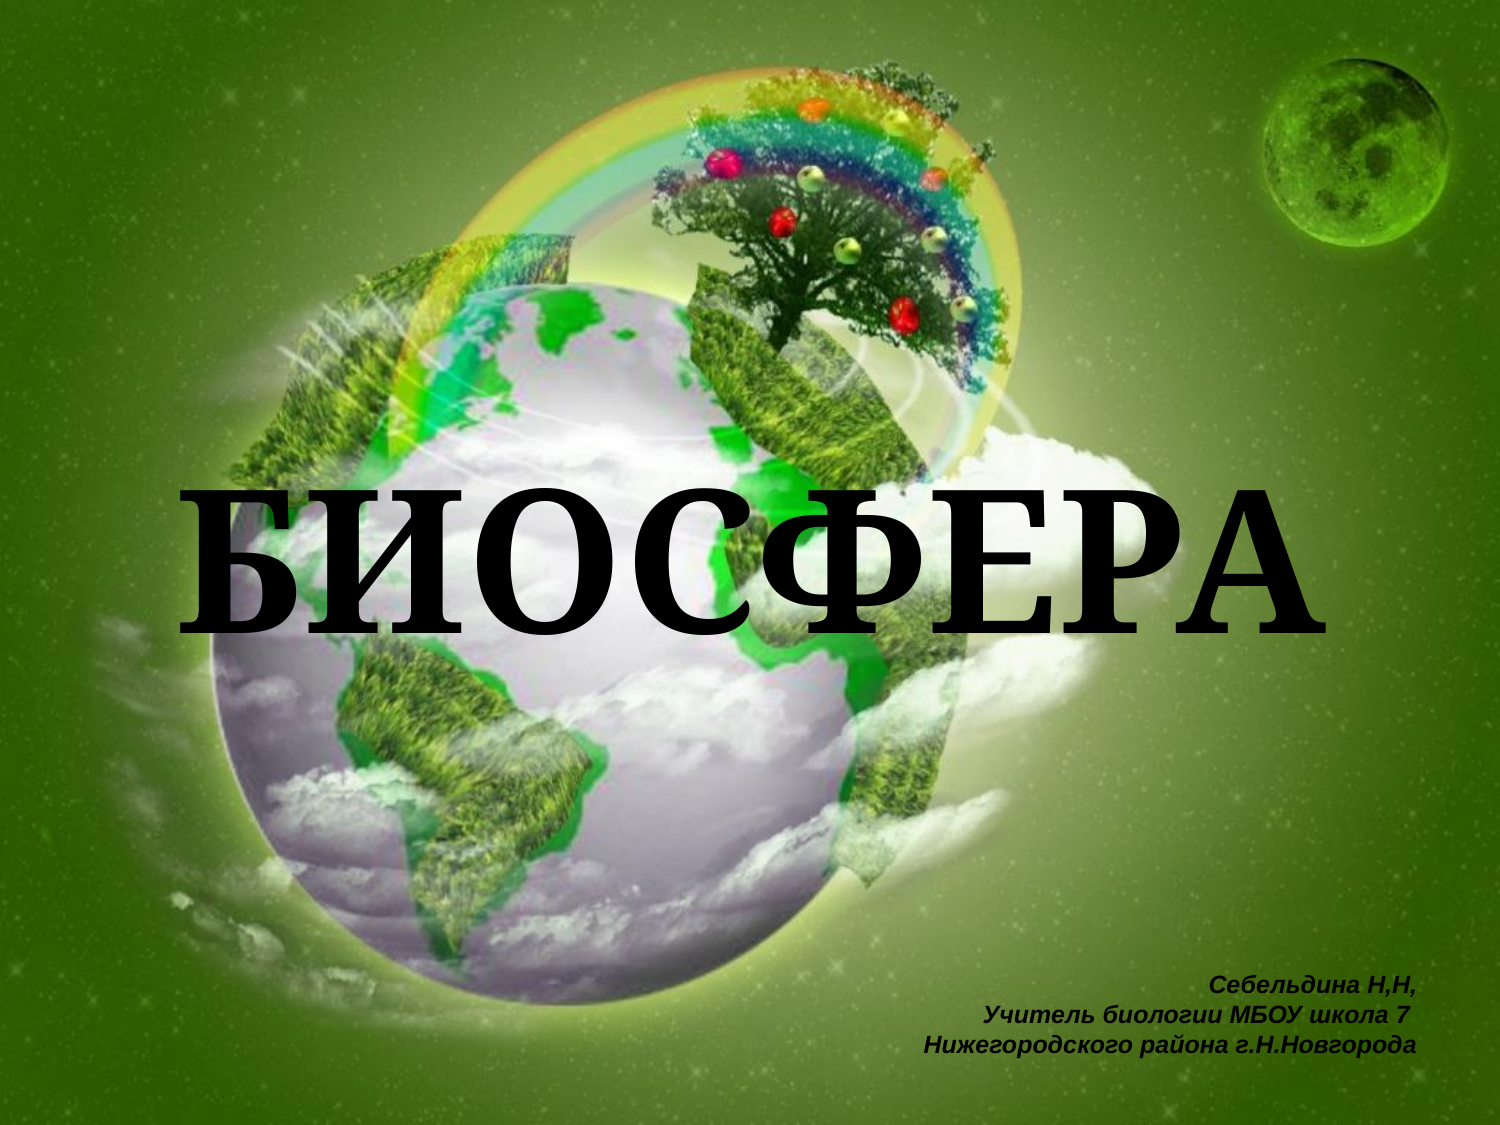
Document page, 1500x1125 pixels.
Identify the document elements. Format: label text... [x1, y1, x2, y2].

picture [0, 0, 1500, 1125]
text_box Себельдина Н,Н, Учитель биологии МБОУ школа 7 Нижегородского района г.Н.Новгорода [908, 960, 1433, 1066]
title биосфера [112, 432, 1388, 674]
